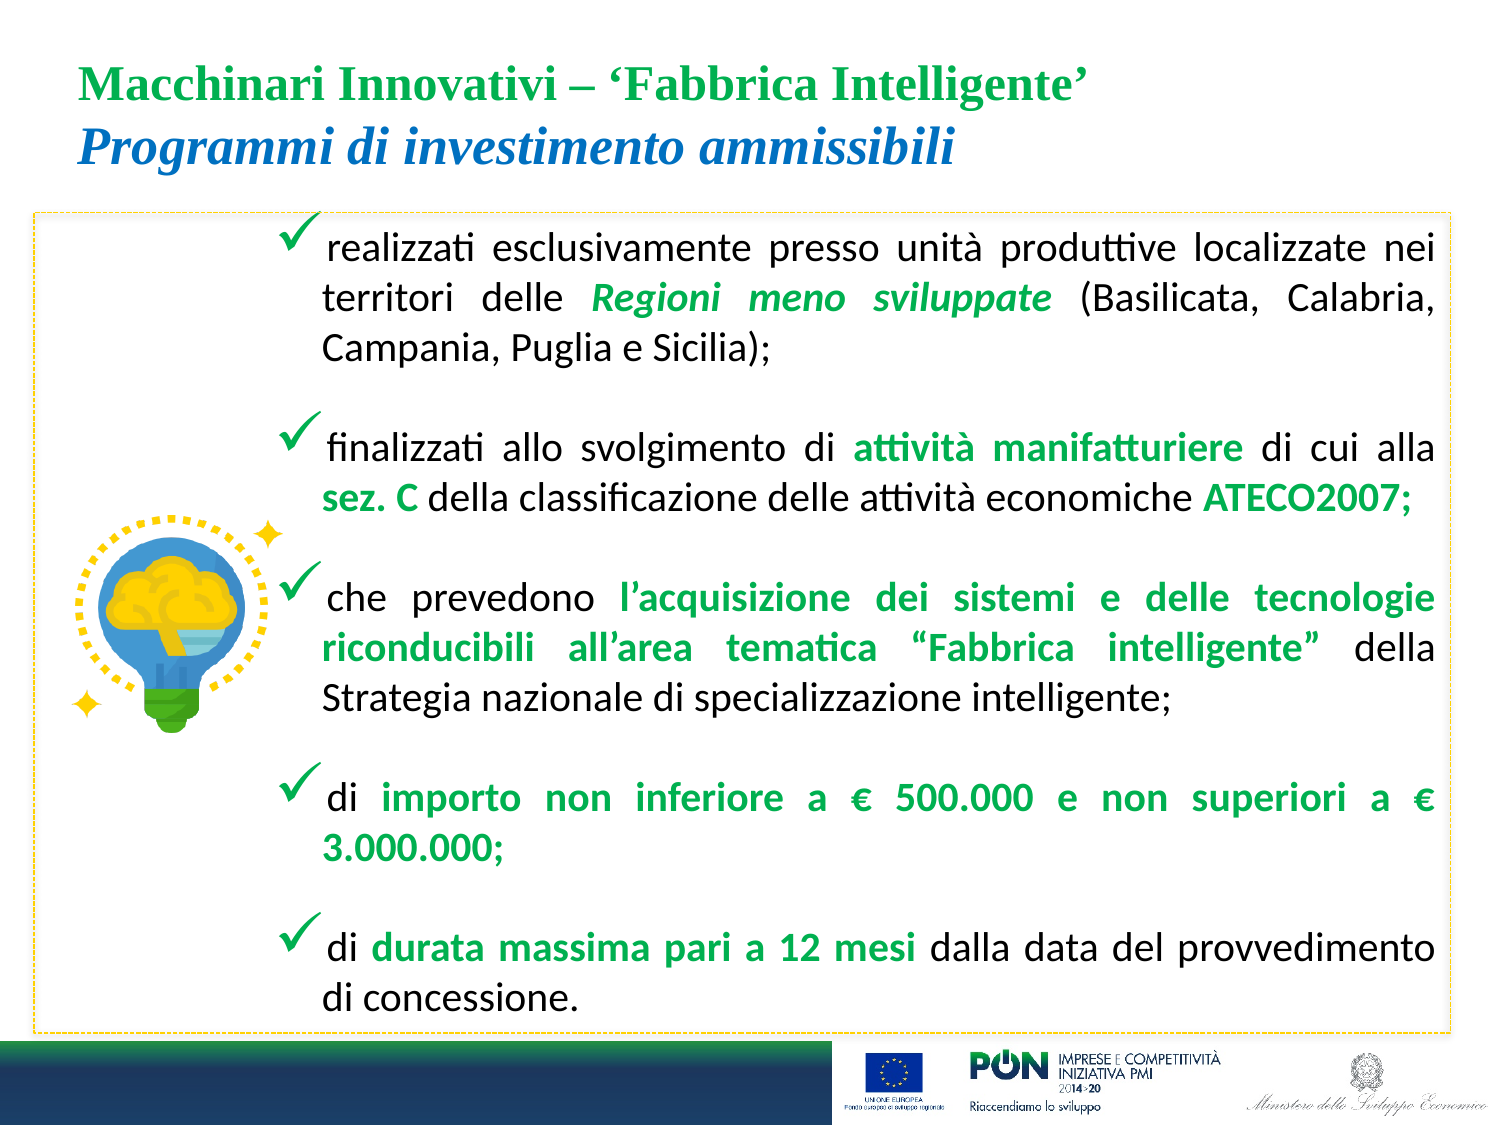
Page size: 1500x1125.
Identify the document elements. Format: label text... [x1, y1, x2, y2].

title Macchinari Innovativi – ‘Fabbrica Intelligente’ Programmi di investimento ammissibili [63, 43, 1500, 169]
picture [0, 1039, 1500, 1125]
picture [62, 514, 291, 734]
text_box [33, 212, 1451, 1034]
